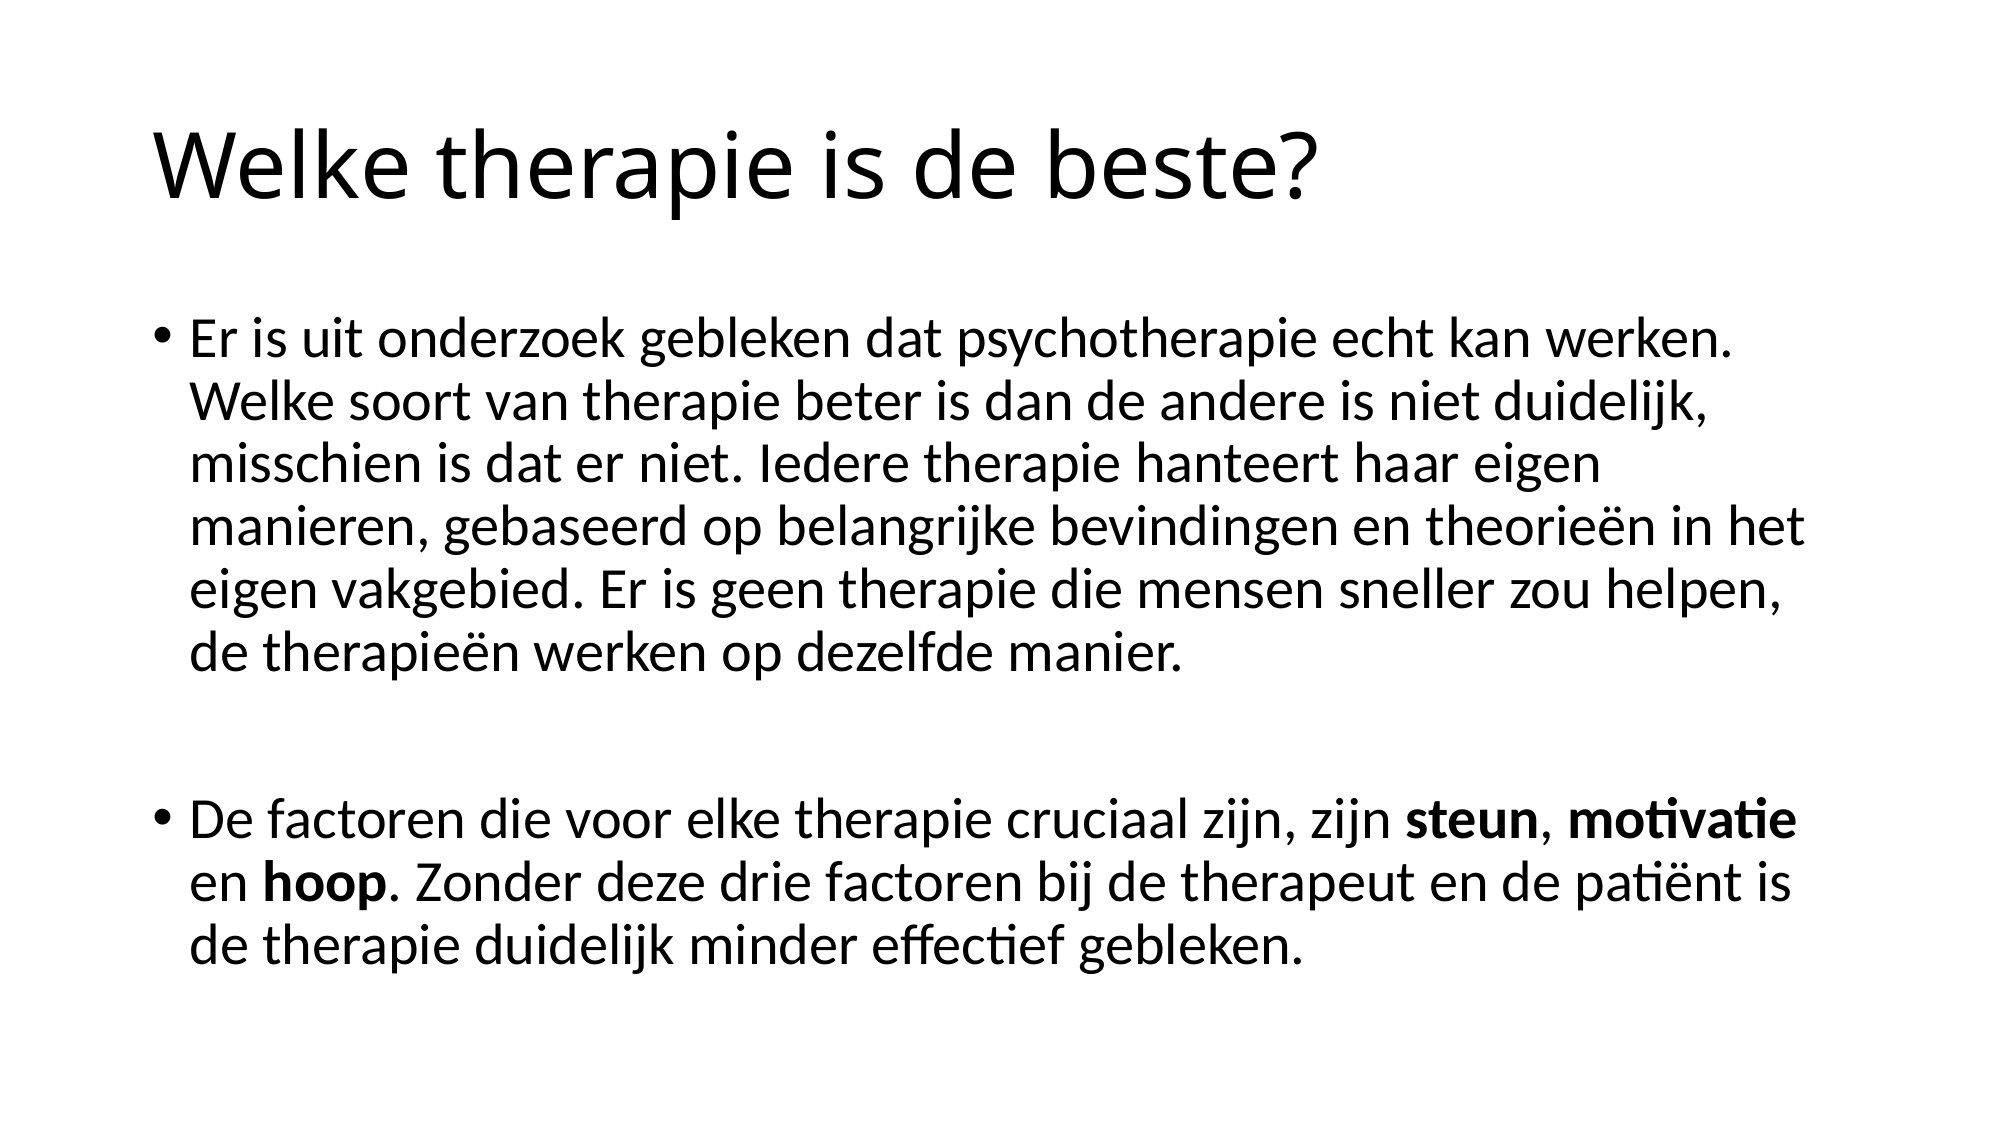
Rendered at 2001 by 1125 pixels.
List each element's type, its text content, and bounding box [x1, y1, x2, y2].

list Er is uit onderzoek gebleken dat psychotherapie echt kan werken. Welke soort van therapie beter is dan de andere is niet duidelijk, misschien is dat er niet. Iedere therapie hanteert haar eigen manieren, gebaseerd op belangrijke bevindingen en theorieën in het eigen vakgebied. Er is geen therapie die mensen sneller zou helpen, de therapieën werken op dezelfde manier. De factoren die voor elke therapie cruciaal zijn, zijn steun, motivatie en hoop. Zonder deze drie factoren bij de therapeut en de patiënt is de therapie duidelijk minder effectief gebleken. [137, 299, 1863, 1014]
title Welke therapie is de beste? [137, 59, 1863, 278]
